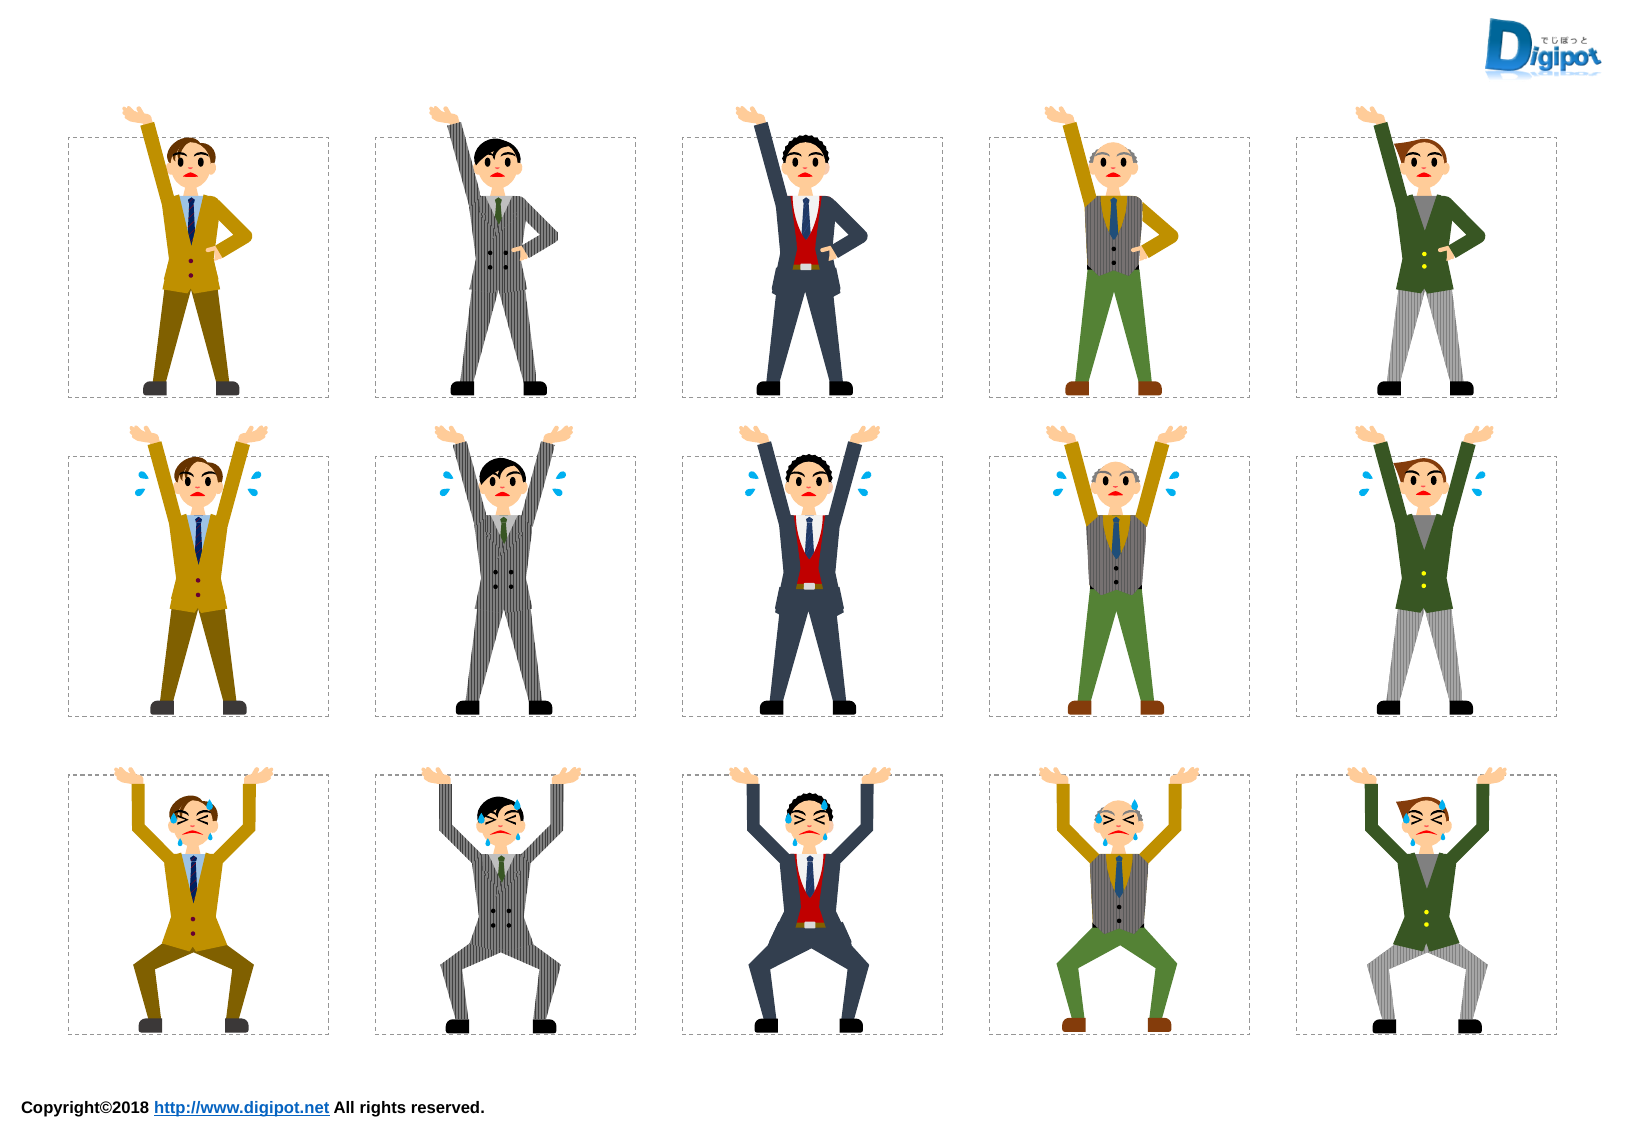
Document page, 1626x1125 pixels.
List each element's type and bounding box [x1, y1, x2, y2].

text_box [434, 100, 556, 396]
text_box [1049, 100, 1176, 396]
text_box [439, 419, 568, 715]
text_box [1351, 761, 1503, 1034]
text_box [1358, 419, 1489, 715]
text_box [733, 761, 887, 1033]
text_box [1051, 419, 1182, 715]
text_box [741, 100, 865, 396]
text_box [127, 100, 250, 396]
text_box [118, 761, 269, 1033]
text_box [1360, 100, 1483, 396]
text_box [134, 419, 263, 715]
text_box [425, 761, 577, 1034]
text_box [1043, 761, 1195, 1032]
picture [1485, 18, 1602, 82]
text_box [744, 419, 875, 715]
